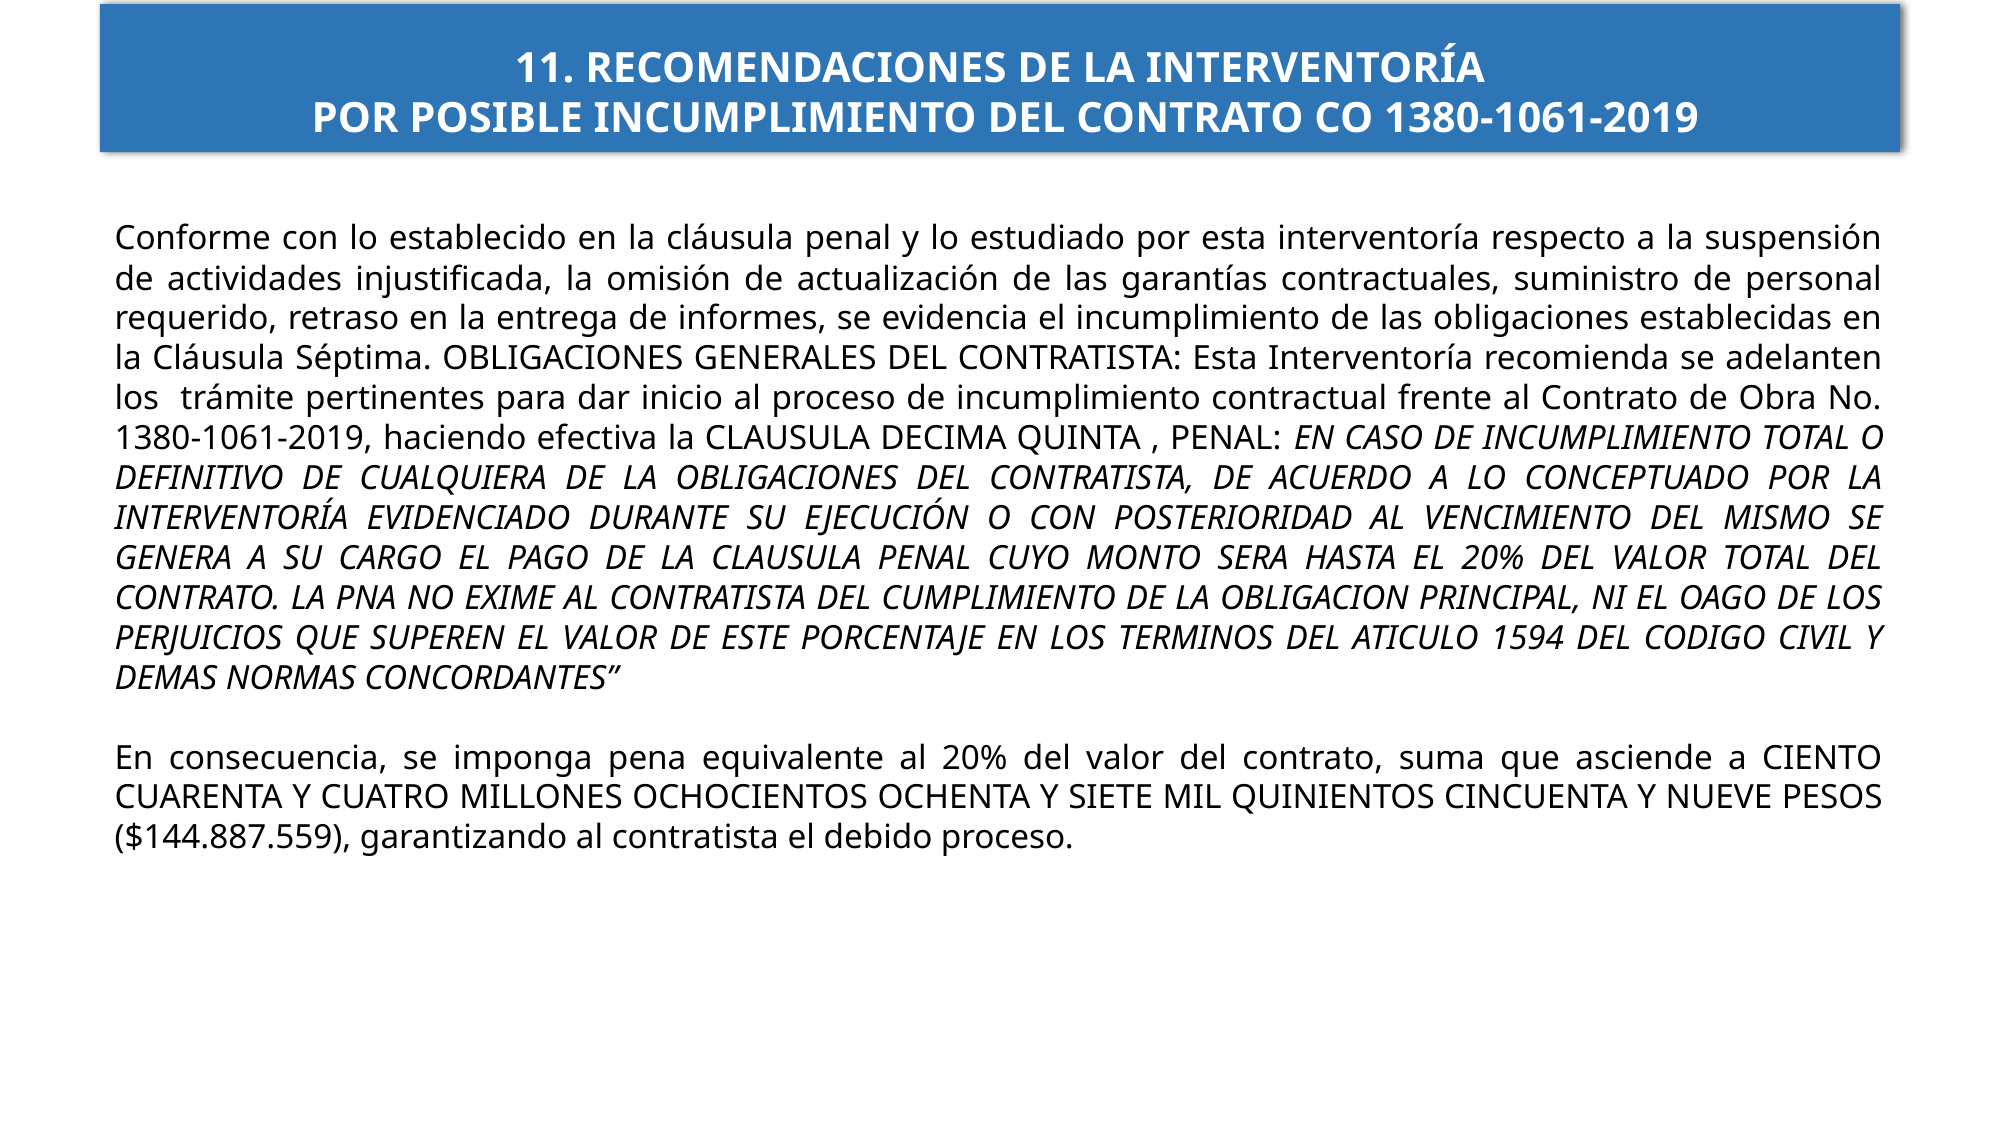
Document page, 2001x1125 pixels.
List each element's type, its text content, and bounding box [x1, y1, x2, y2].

text_box 11. RECOMENDACIONES DE LA INTERVENTORÍA POR POSIBLE INCUMPLIMIENTO DEL CONTRATO CO 1380-1061-2019 [99, 4, 1900, 153]
text_box Conforme con lo establecido en la cláusula penal y lo estudiado por esta interventoría respecto a la suspensión de actividades injustificada, la omisión de actualización de las garantías contractuales, suministro de personal requerido, retraso en la entrega de informes, se evidencia el incumplimiento de las obligaciones establecidas en la Cláusula Séptima. OBLIGACIONES GENERALES DEL CONTRATISTA: Esta Interventoría recomienda se adelanten los trámite pertinentes para dar inicio al proceso de incumplimiento contractual frente al Contrato de Obra No. 1380-1061-2019, haciendo efectiva la CLAUSULA DECIMA QUINTA , PENAL: EN CASO DE INCUMPLIMIENTO TOTAL O DEFINITIVO DE CUALQUIERA DE LA OBLIGACIONES DEL CONTRATISTA, DE ACUERDO A LO CONCEPTUADO POR LA INTERVENTORÍA EVIDENCIADO DURANTE SU EJECUCIÓN O CON POSTERIORIDAD AL VENCIMIENTO DEL MISMO SE GENERA A SU CARGO EL PAGO DE LA CLAUSULA PENAL CUYO MONTO SERA HASTA EL 20% DEL VALOR TOTAL DEL CONTRATO. LA PNA NO EXIME AL CONTRATISTA DEL CUMPLIMIENTO DE LA OBLIGACION PRINCIPAL, NI EL OAGO DE LOS PERJUICIOS QUE SUPEREN EL VALOR DE ESTE PORCENTAJE EN LOS TERMINOS DEL ATICULO 1594 DEL CODIGO CIVIL Y DEMAS NORMAS CONCORDANTES” En consecuencia, se imponga pena equivalente al 20% del valor del contrato, suma que asciende a CIENTO CUARENTA Y CUATRO MILLONES OCHOCIENTOS OCHENTA Y SIETE MIL QUINIENTOS CINCUENTA Y NUEVE PESOS ($144.887.559), garantizando al contratista el debido proceso. [99, 209, 1900, 863]
